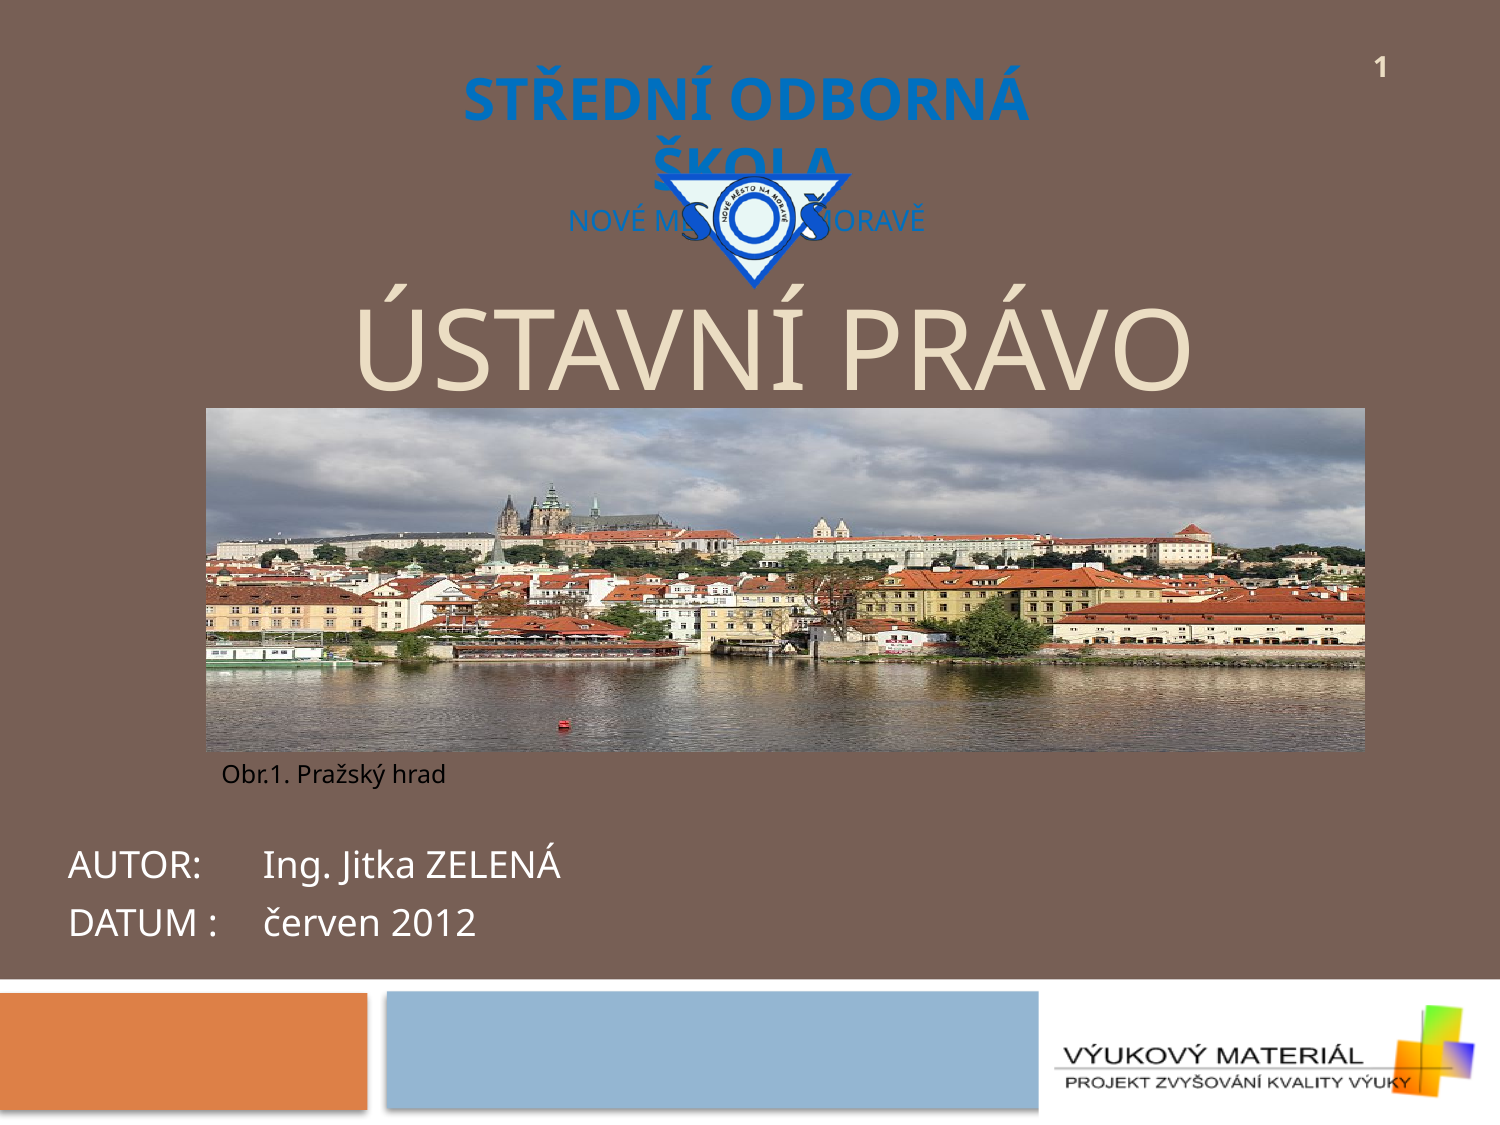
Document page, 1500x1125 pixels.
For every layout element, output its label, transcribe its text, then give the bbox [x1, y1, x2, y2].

text_box Obr.1. Pražský hrad [206, 760, 587, 797]
picture [206, 408, 1365, 752]
text_box AUTOR: Ing. Jitka ZELENÁ DATUM : červen 2012 [53, 834, 691, 952]
picture [1038, 987, 1500, 1125]
title ÚSTAVNÍ PRÁVO [242, 255, 1305, 407]
picture [655, 172, 853, 290]
slide_number 1 [1312, 37, 1450, 100]
text_box STŘEDNÍ ODBORNÁ ŠKOLA Nové Město na Moravě [371, 54, 1122, 290]
